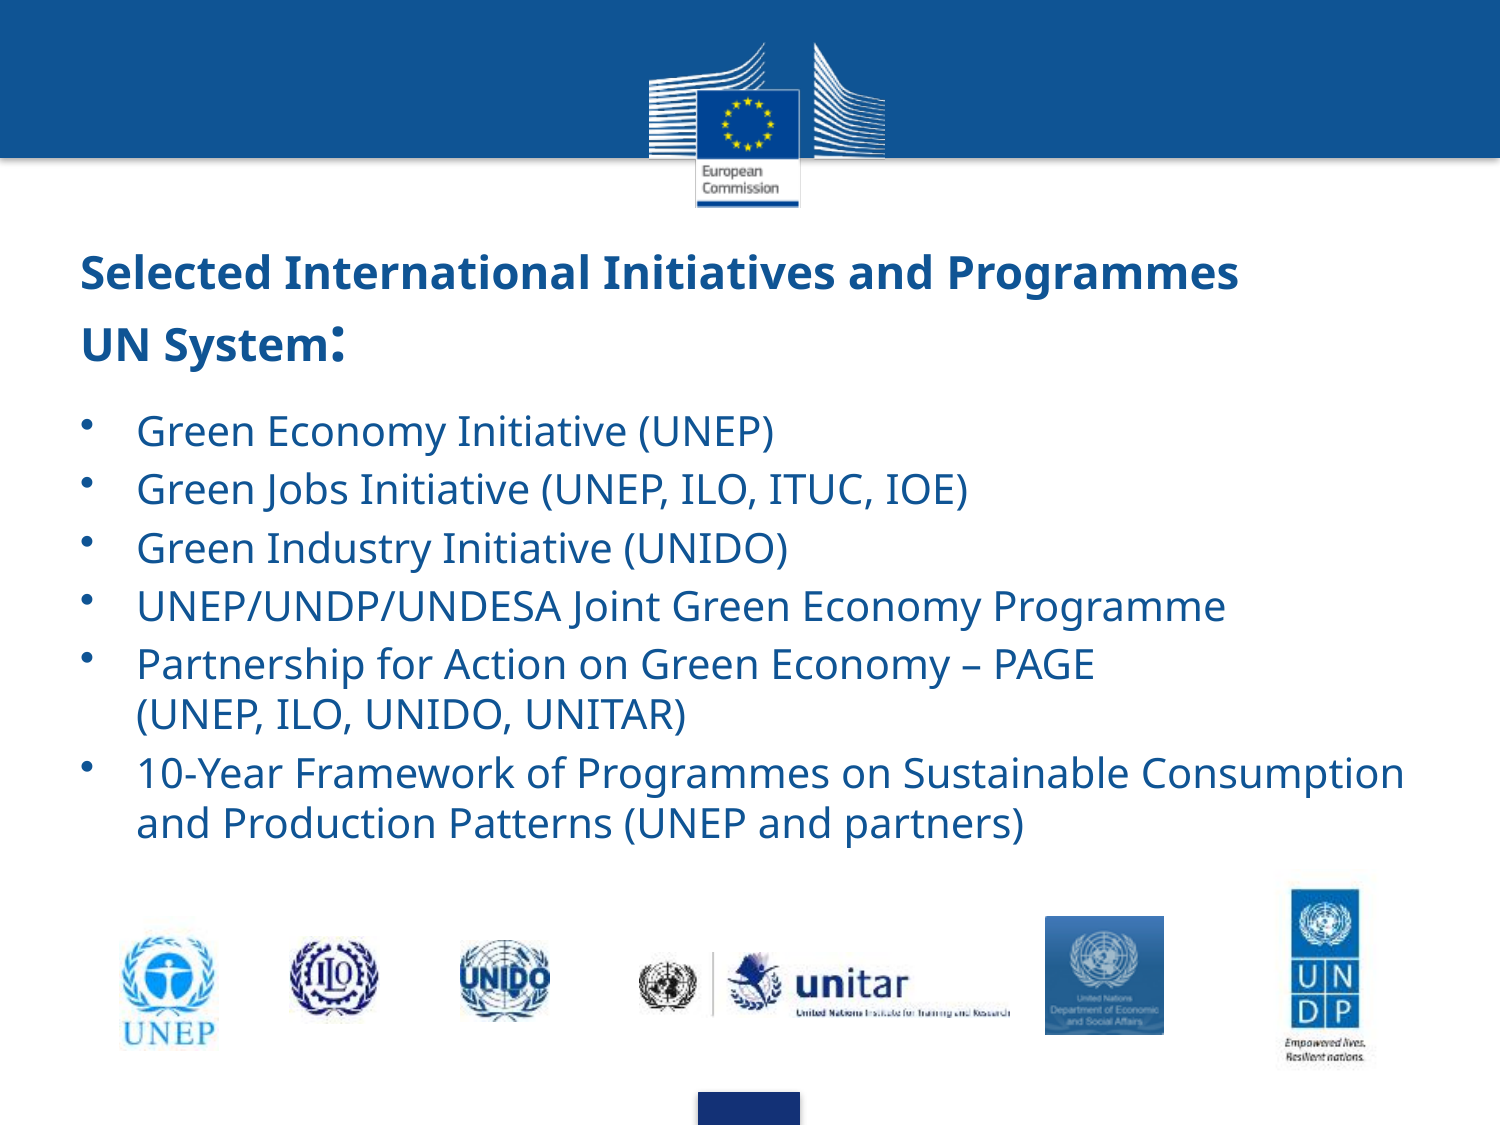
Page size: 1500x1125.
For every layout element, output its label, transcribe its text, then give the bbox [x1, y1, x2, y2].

picture [119, 916, 219, 1051]
picture [1250, 869, 1400, 1080]
picture [289, 936, 381, 1024]
picture [1045, 916, 1164, 1036]
picture [639, 952, 1011, 1019]
picture [459, 940, 550, 1022]
title Selected International Initiatives and Programmes UN System: [64, 231, 1415, 386]
list Green Economy Initiative (UNEP) Green Jobs Initiative (UNEP, ILO, ITUC, IOE) Green Industry Initiative (UNIDO) UNEP/UNDP/UNDESA Joint Green Economy Programme Partnership for Action on Green Economy – PAGE (UNEP, ILO, UNIDO, UNITAR) 10-Year Framework of Programmes on Sustainable Consumption and Production Patterns (UNEP and partners) [64, 397, 1449, 977]
picture [649, 42, 885, 208]
